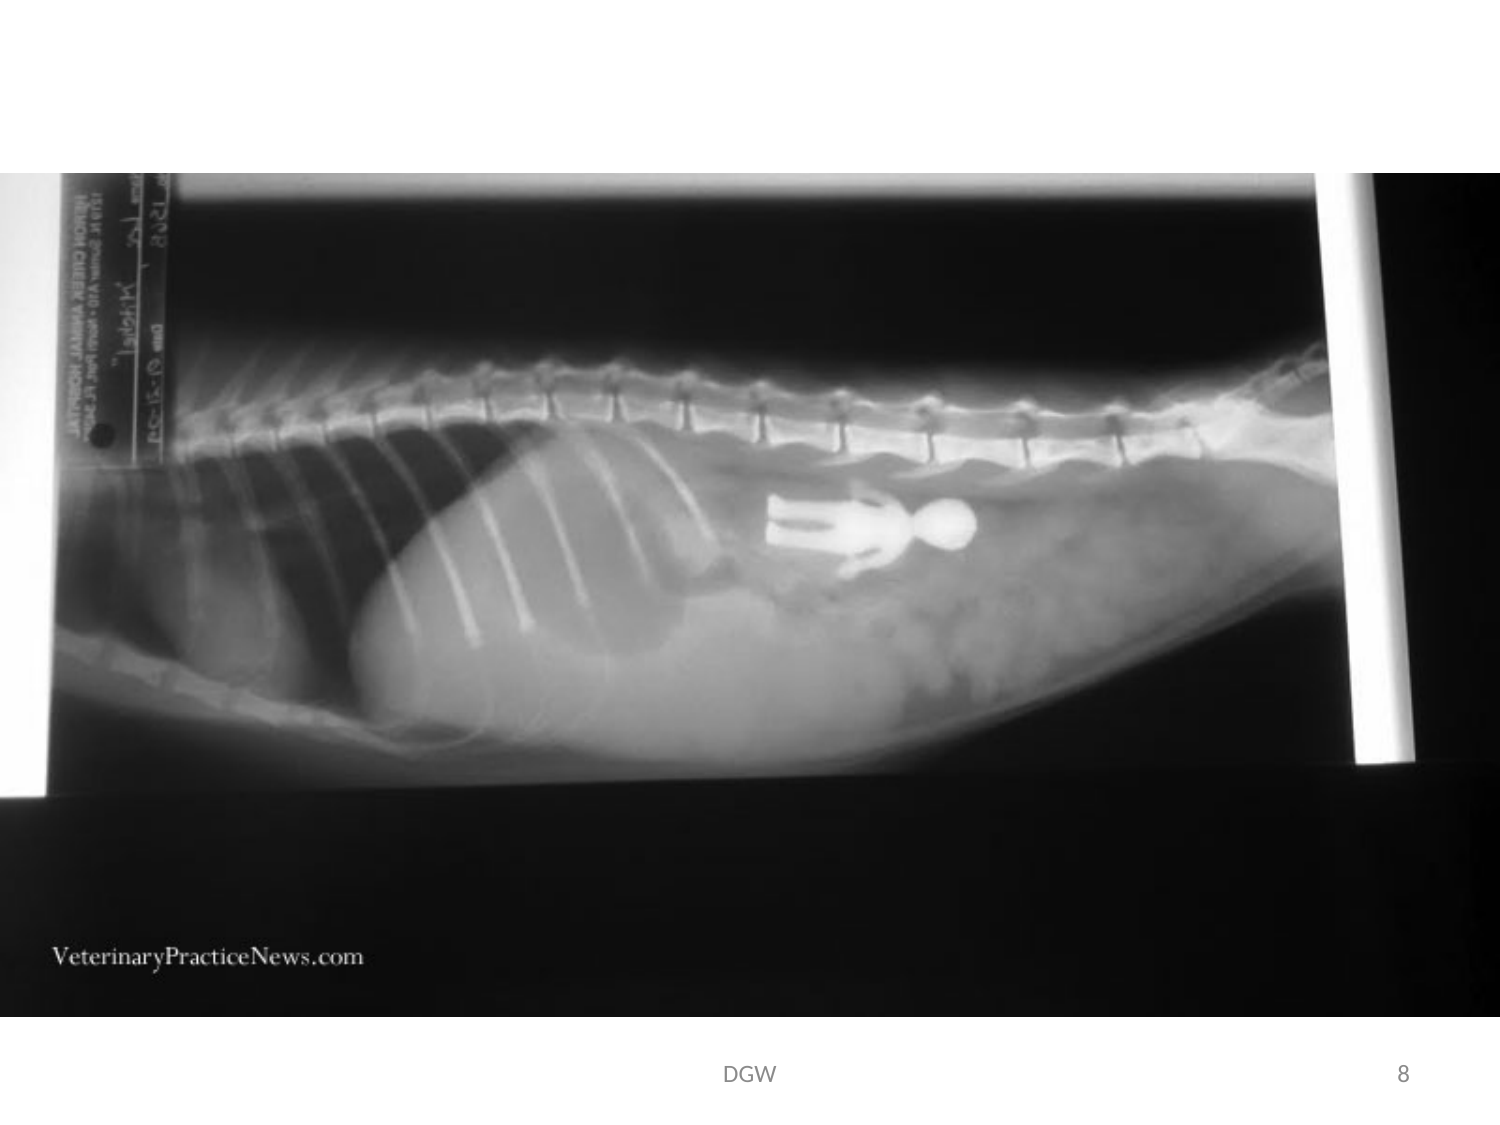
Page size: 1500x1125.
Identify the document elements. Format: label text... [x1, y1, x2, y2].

slide_number 8 [1074, 1042, 1425, 1103]
footer DGW [512, 1042, 988, 1103]
picture [0, 173, 1500, 1018]
